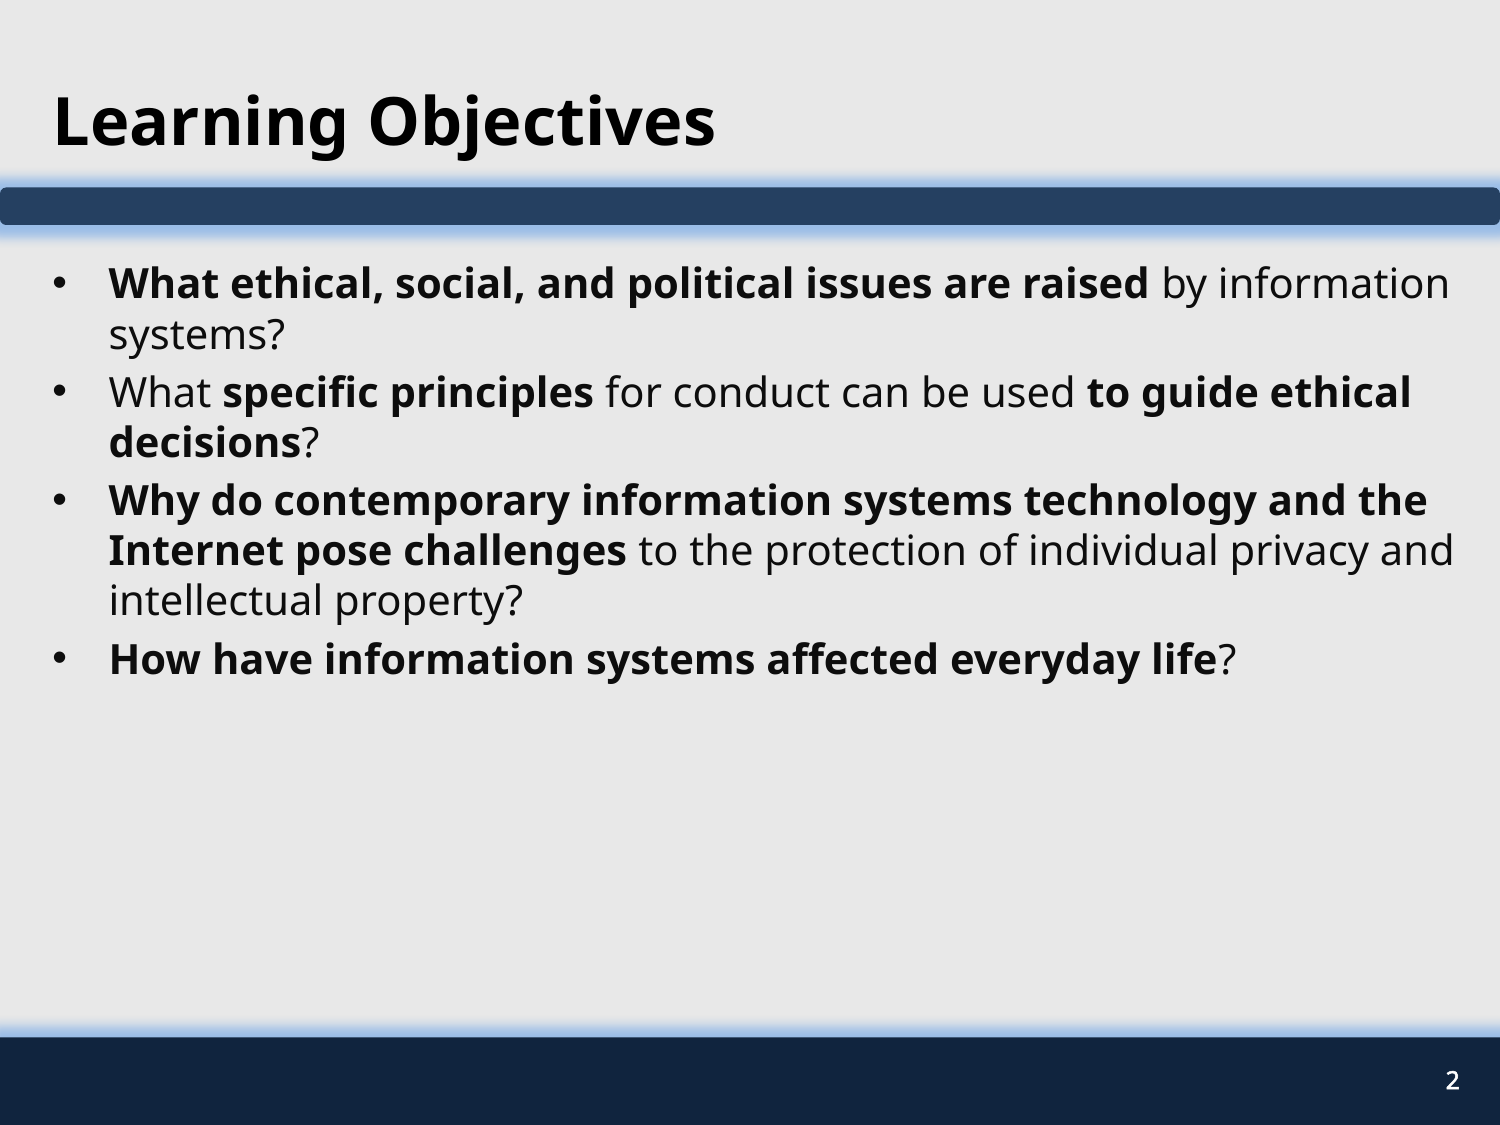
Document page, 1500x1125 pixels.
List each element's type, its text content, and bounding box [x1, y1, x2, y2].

slide_number 2 [1412, 1050, 1475, 1113]
title Learning Objectives [37, 62, 1338, 176]
list What ethical, social, and political issues are raised by information systems? What specific principles for conduct can be used to guide ethical decisions? Why do contemporary information systems technology and the Internet pose challenges to the protection of individual privacy and intellectual property? How have information systems affected everyday life? [37, 249, 1475, 1025]
